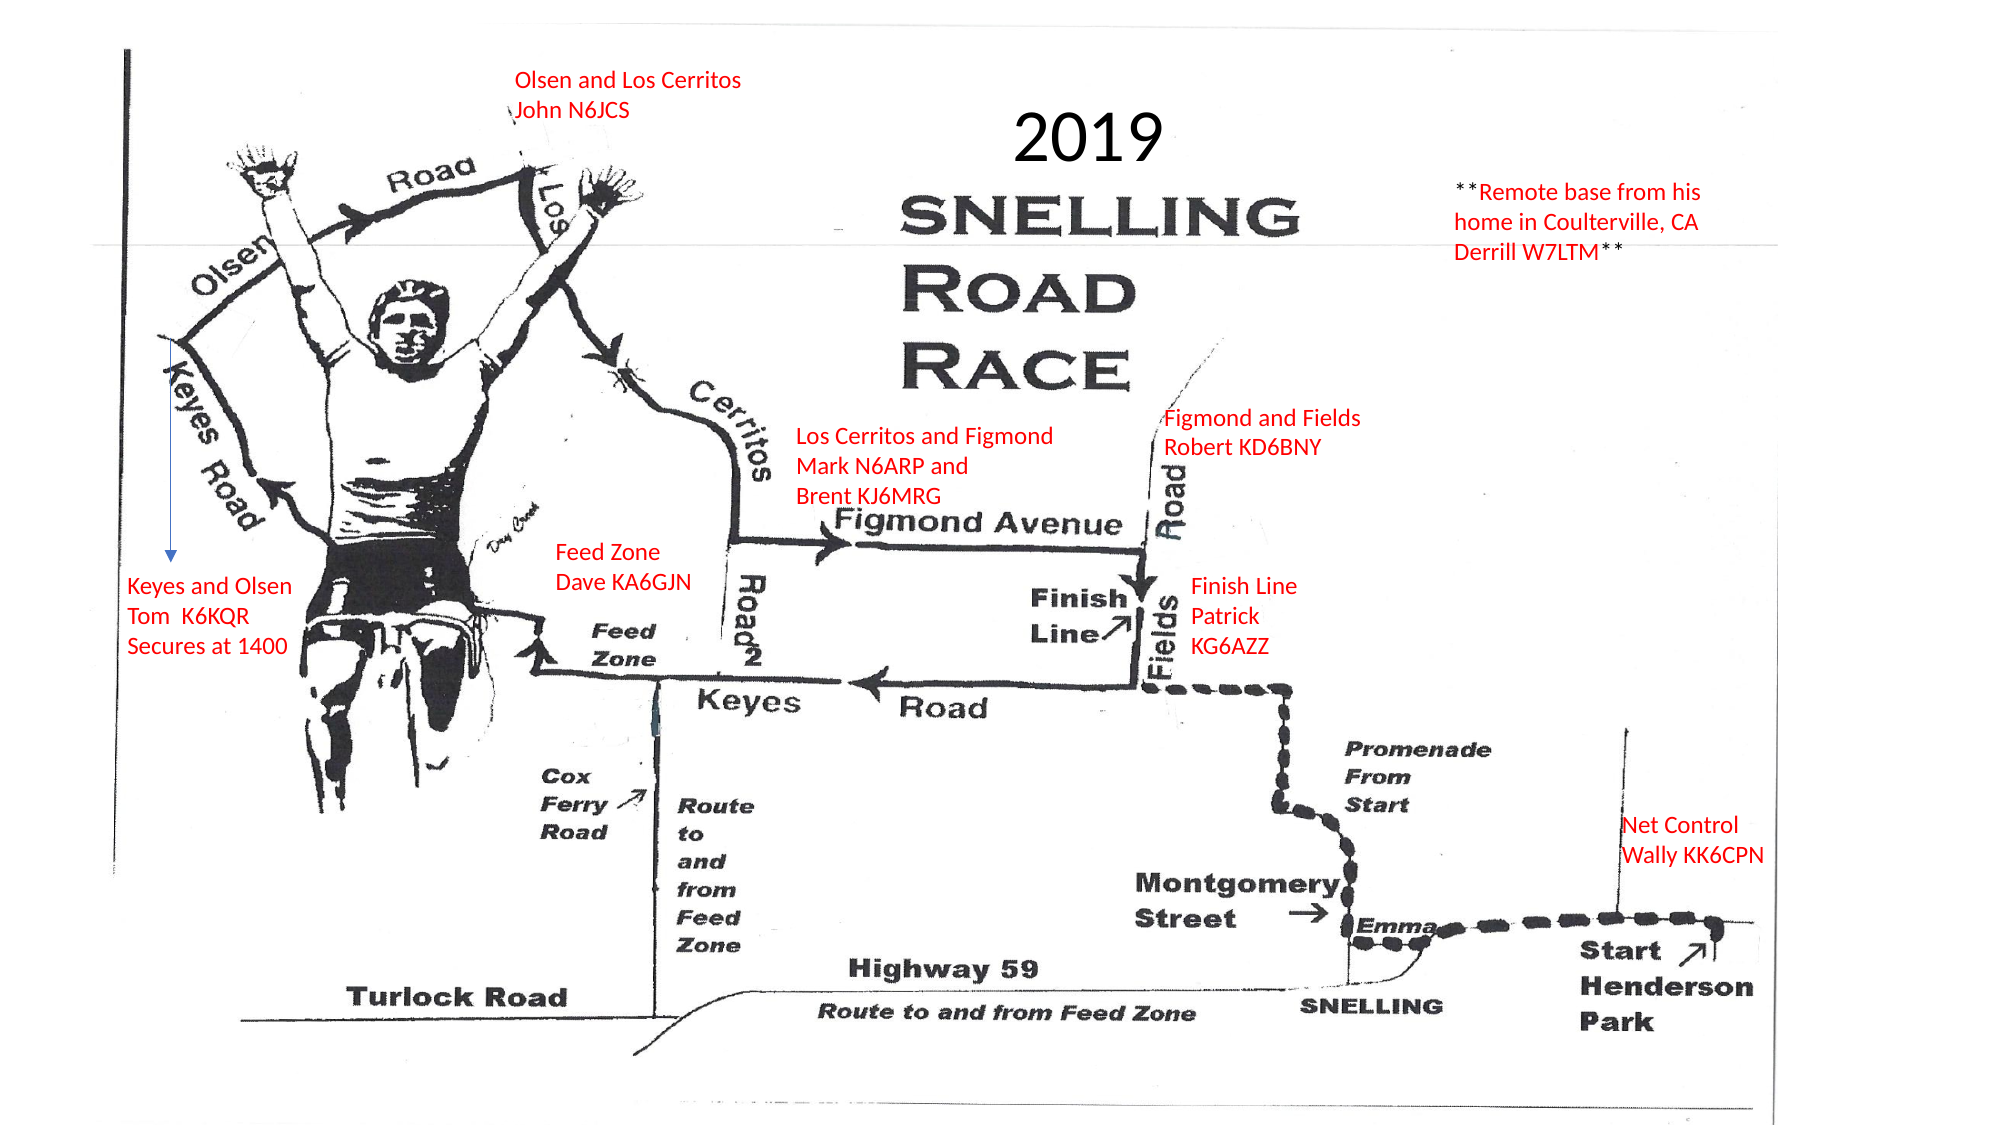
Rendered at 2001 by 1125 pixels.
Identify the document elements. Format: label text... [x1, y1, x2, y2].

text_box Keyes and Olsen Tom K6KQR Secures at 1400 [112, 562, 334, 668]
picture [92, 0, 1778, 1125]
text_box **Remote base from his home in Coulterville, CA Derrill W7LTM** [1485, 168, 1775, 274]
text_box Net Control Wally KK6CPN [1607, 801, 1811, 902]
